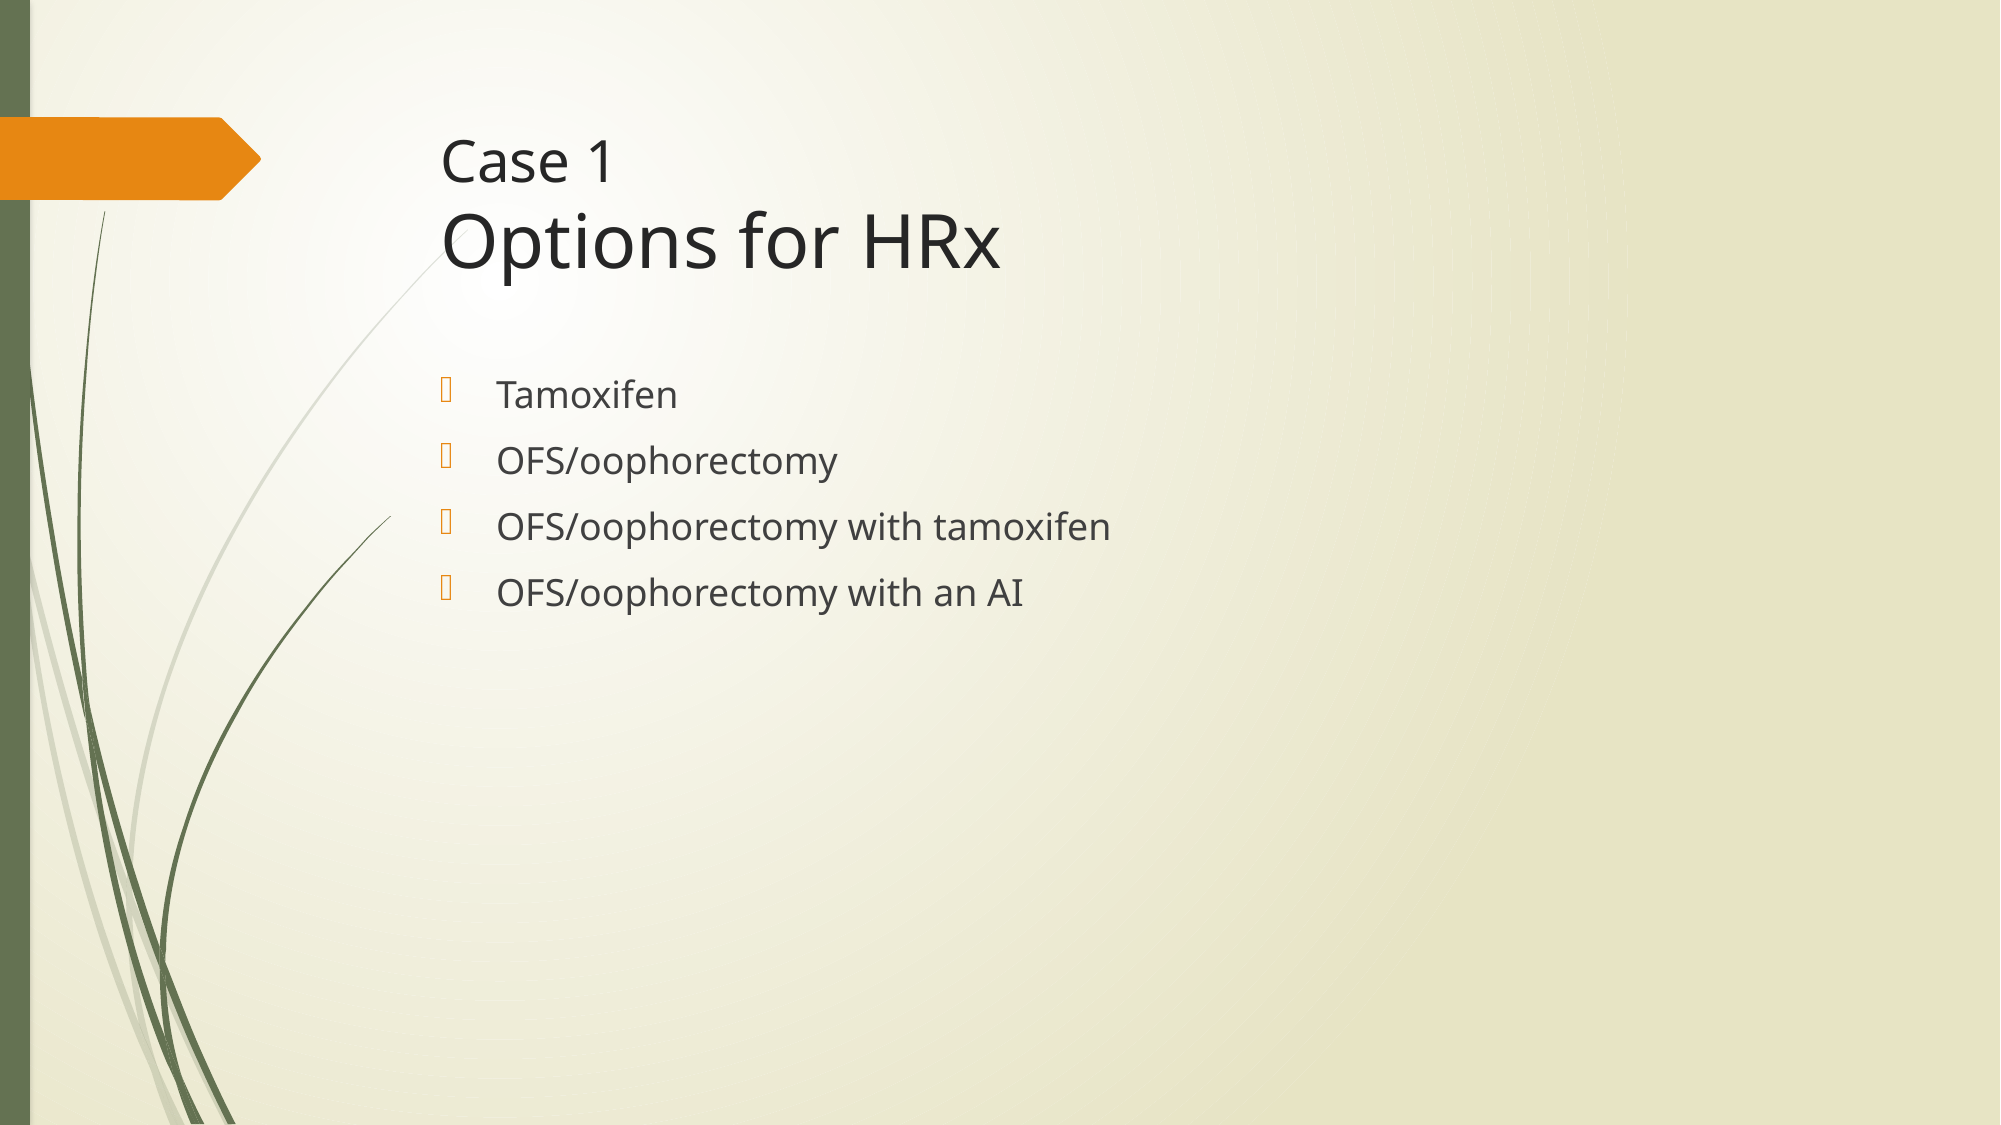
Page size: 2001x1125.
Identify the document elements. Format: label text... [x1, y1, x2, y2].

list Tamoxifen OFS/oophorectomy OFS/oophorectomy with tamoxifen OFS/oophorectomy with an AI [424, 363, 1888, 984]
title Case 1 Options for HRx [425, 116, 1888, 327]
